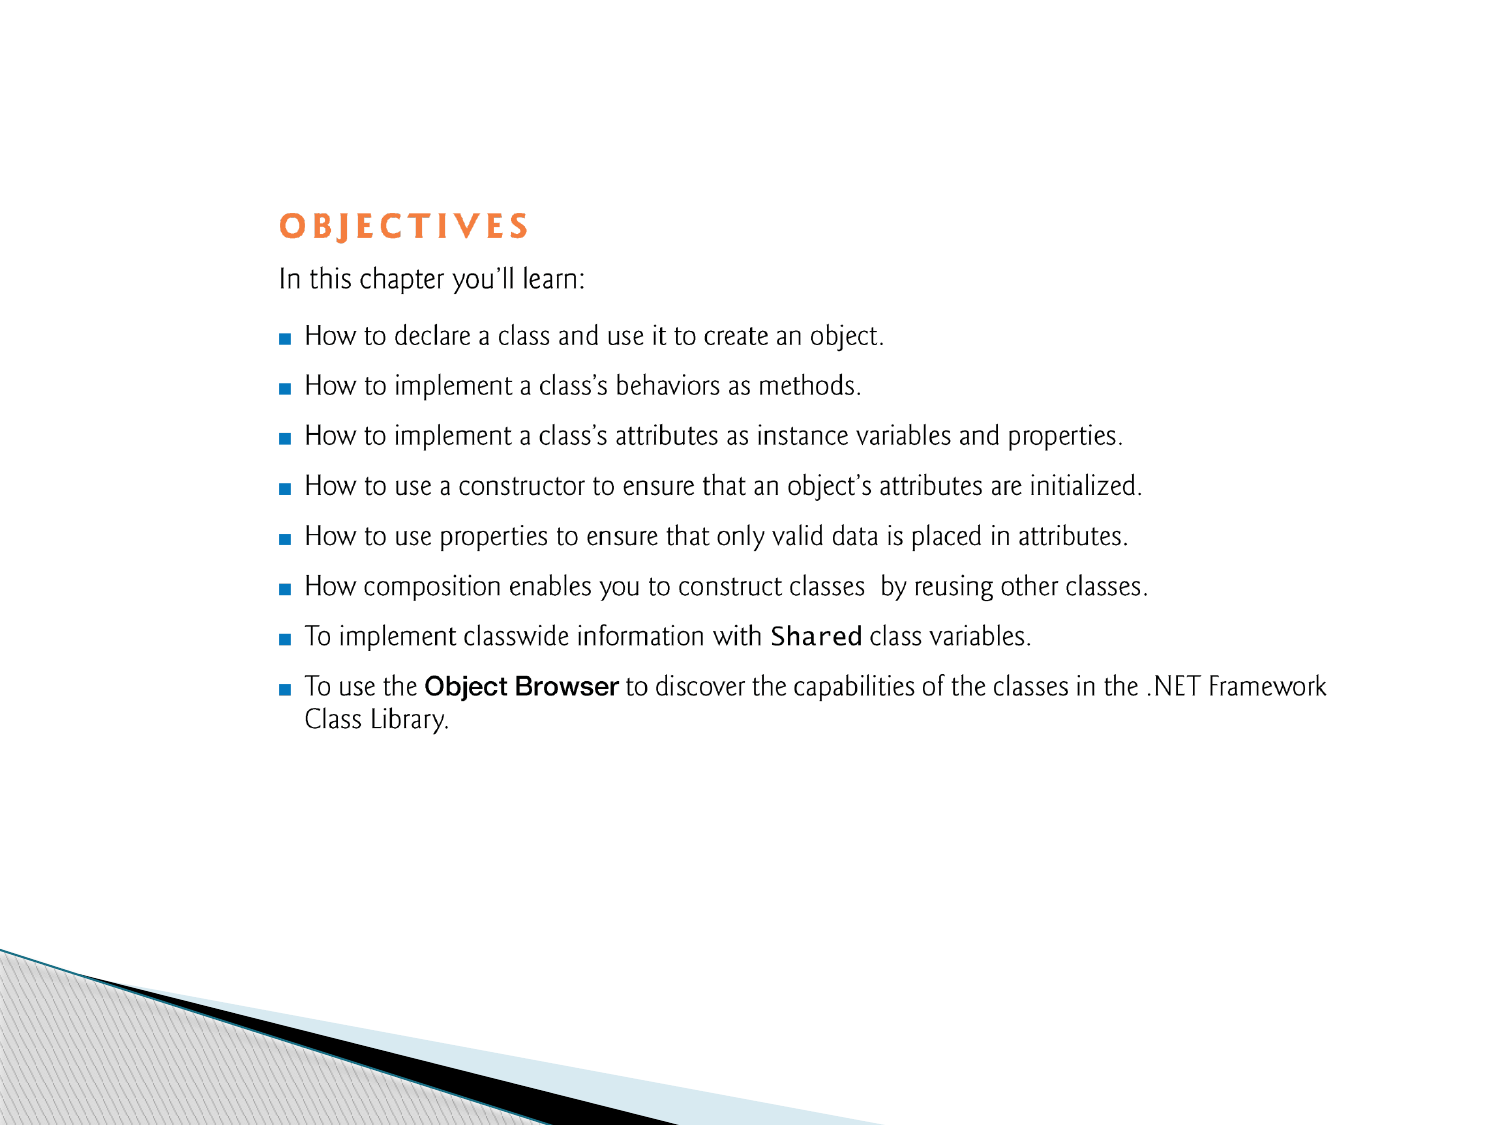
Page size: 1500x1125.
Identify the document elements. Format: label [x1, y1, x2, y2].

picture [0, 106, 1500, 1018]
